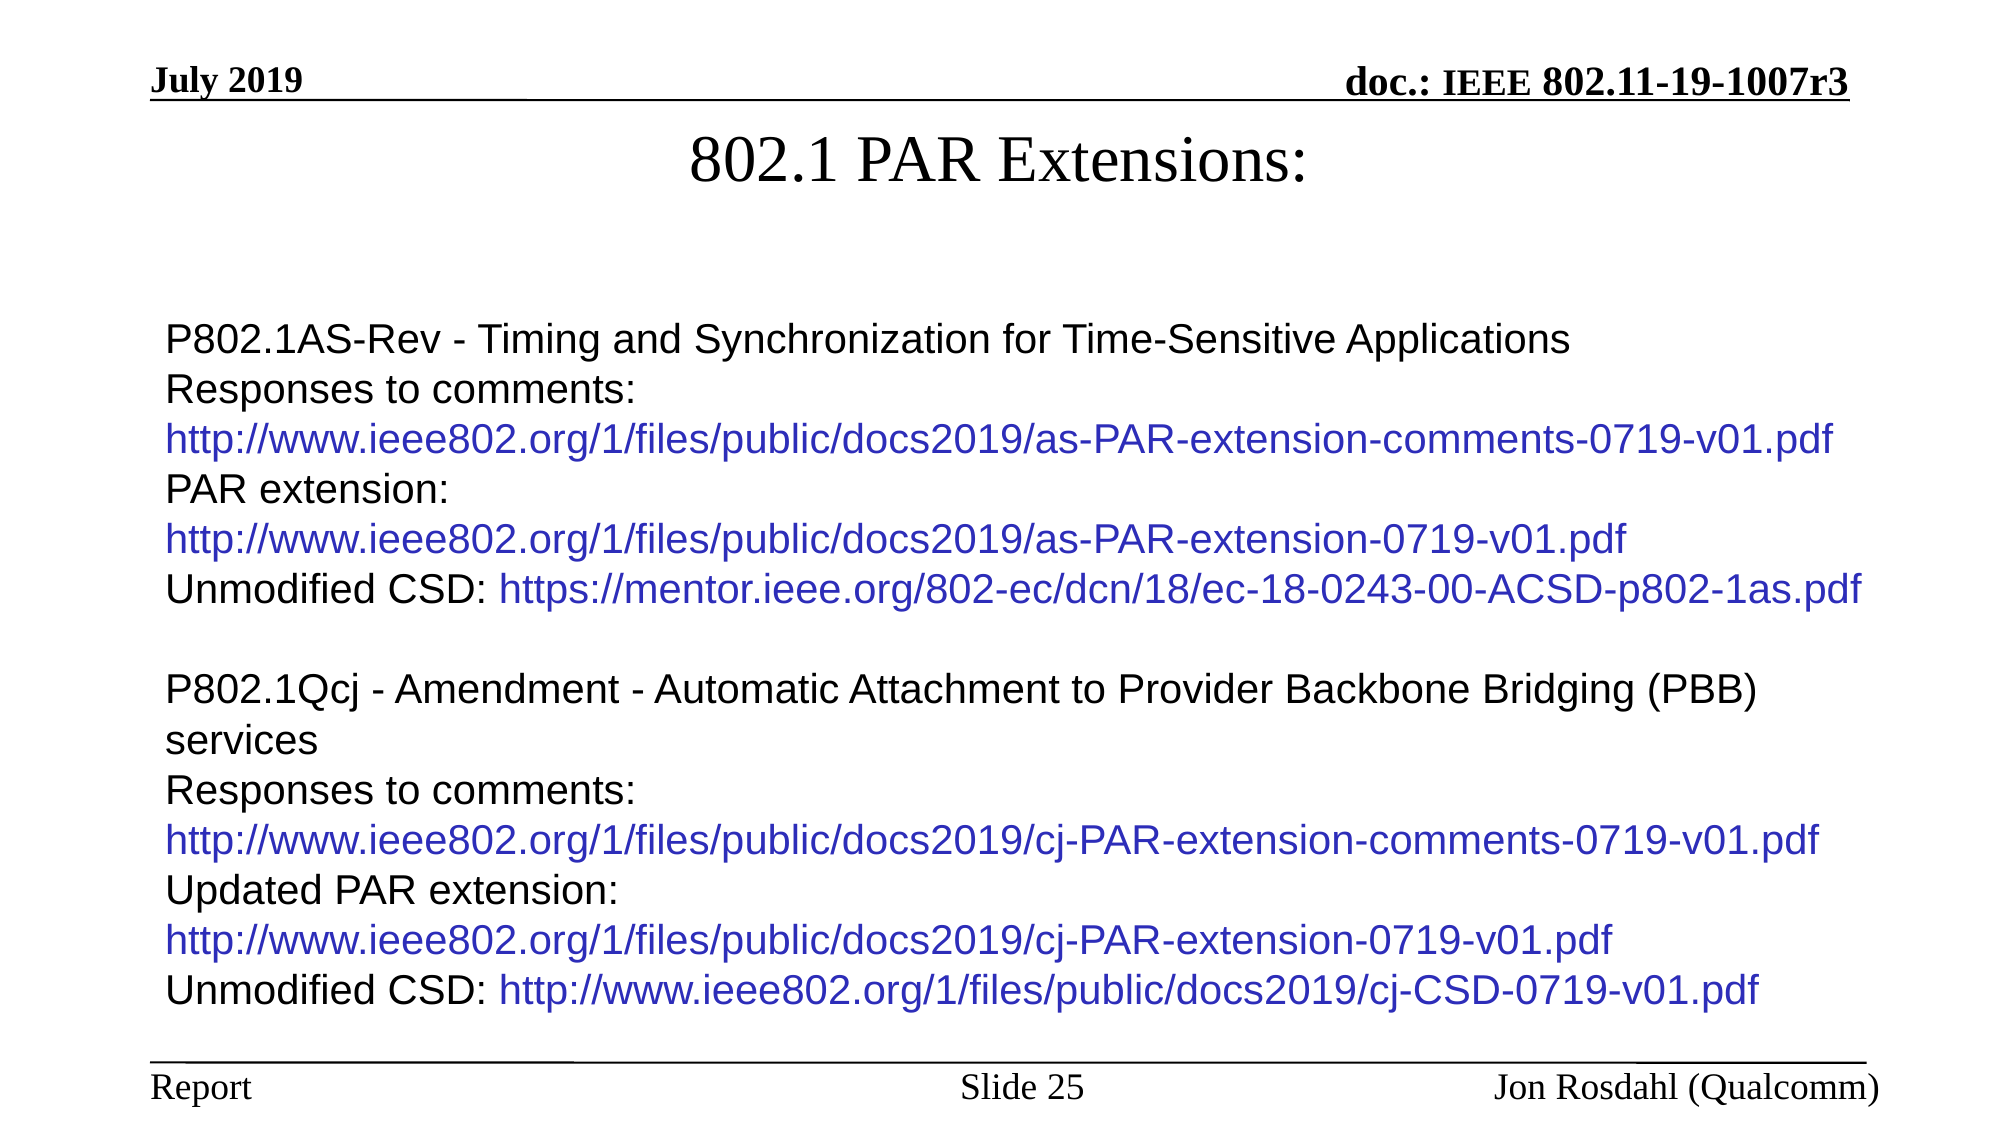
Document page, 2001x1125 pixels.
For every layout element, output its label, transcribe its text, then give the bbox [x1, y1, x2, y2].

list P802.1AS-Rev - Timing and Synchronization for Time-Sensitive Applications Responses to comments: http://www.ieee802.org/1/files/public/docs2019/as-PAR-extension-comments-0719-v01.pdf PAR extension: http://www.ieee802.org/1/files/public/docs2019/as-PAR-extension-0719-v01.pdf Unmodified CSD: https://mentor.ieee.org/802-ec/dcn/18/ec-18-0243-00-ACSD-p802-1as.pdf P802.1Qcj - Amendment - Automatic Attachment to Provider Backbone Bridging (PBB) services Responses to comments: http://www.ieee802.org/1/files/public/docs2019/cj-PAR-extension-comments-0719-v01.pdf Updated PAR extension: http://www.ieee802.org/1/files/public/docs2019/cj-PAR-extension-0719-v01.pdf Unmodified CSD: http://www.ieee802.org/1/files/public/docs2019/cj-CSD-0719-v01.pdf [149, 304, 1922, 1021]
footer Jon Rosdahl (Qualcomm) [1436, 1061, 1881, 1108]
slide_number Slide 25 [950, 1061, 1095, 1125]
title 802.1 PAR Extensions: [149, 112, 1850, 197]
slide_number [149, 49, 431, 100]
